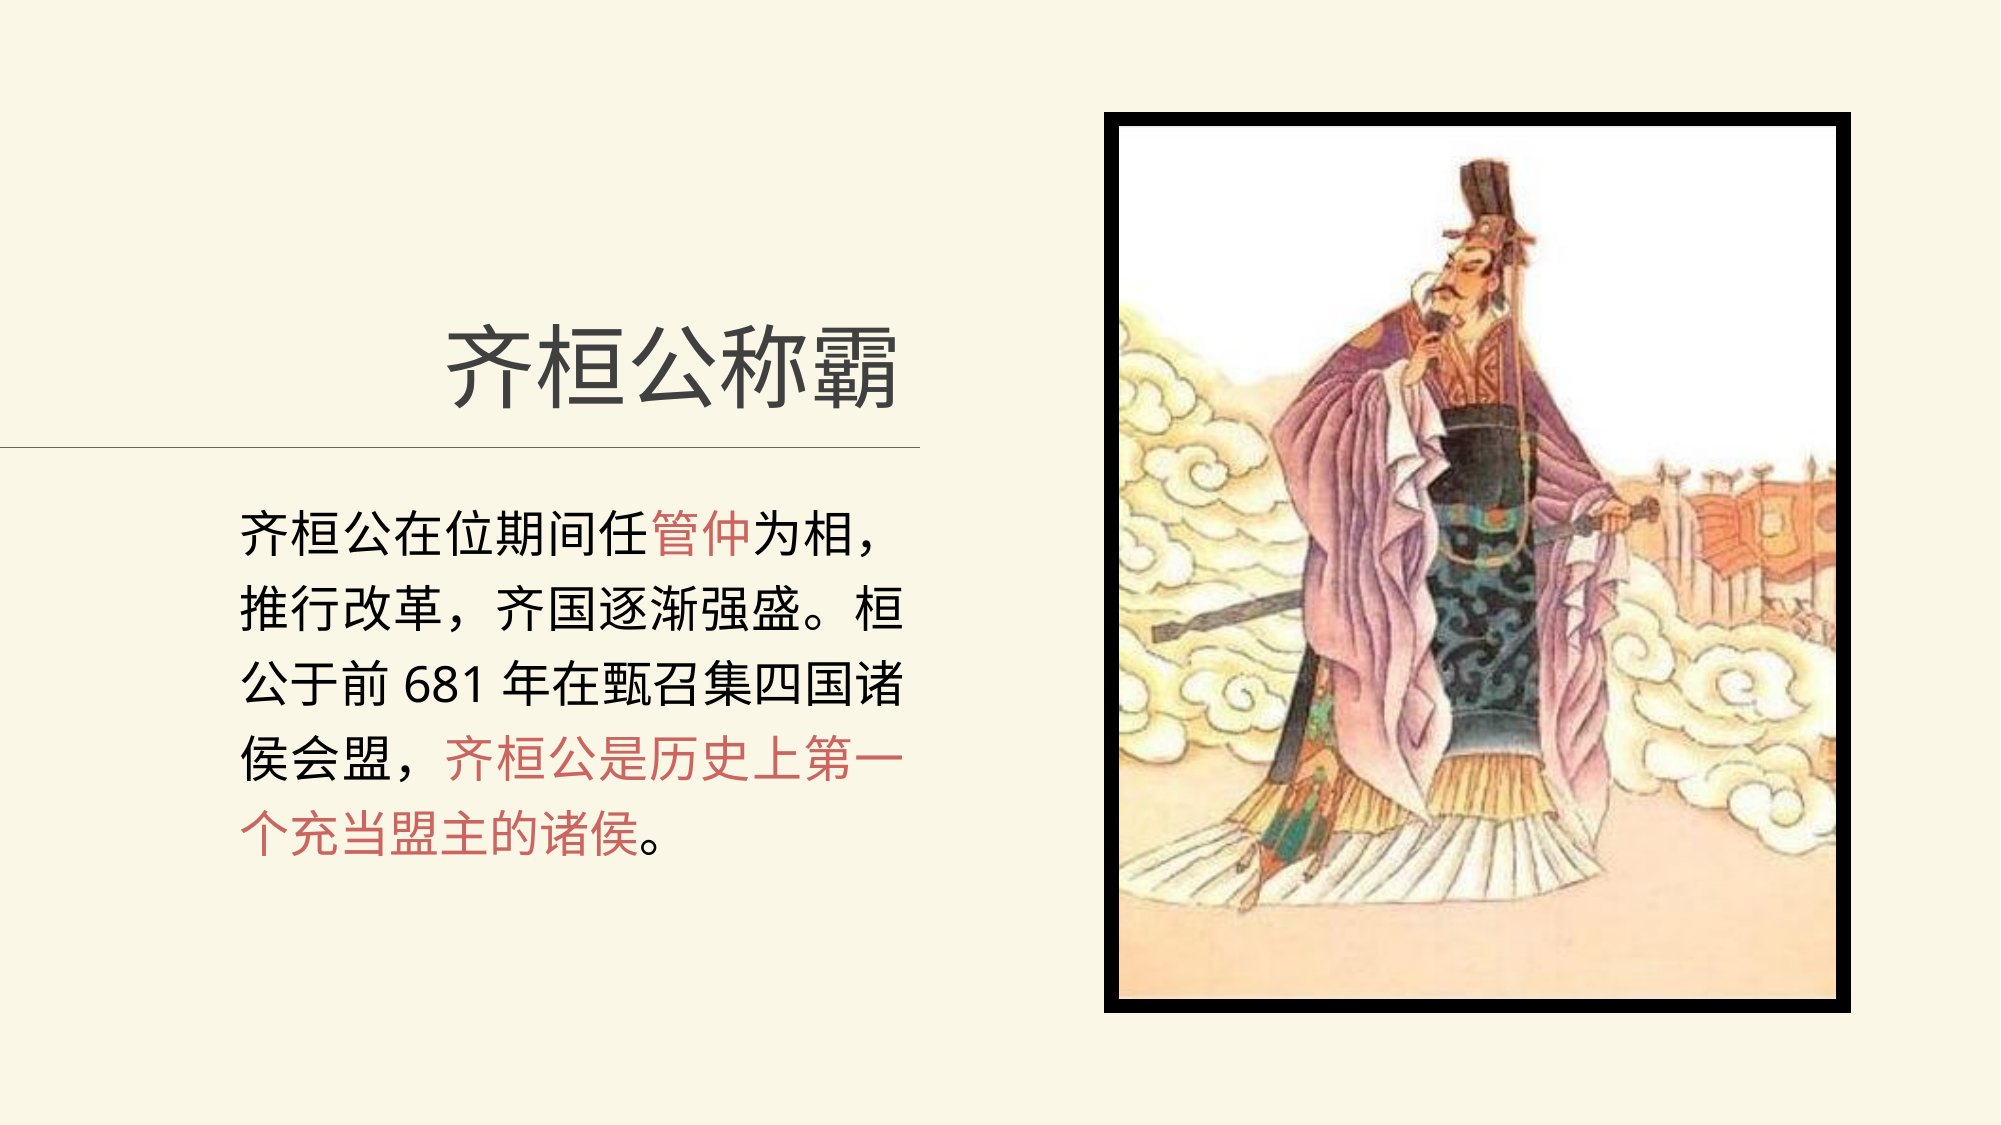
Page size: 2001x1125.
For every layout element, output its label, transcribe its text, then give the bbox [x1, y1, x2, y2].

text_box 齐桓公称霸 [428, 302, 918, 428]
picture [1118, 126, 1837, 999]
text_box 齐桓公在位期间任管仲为相，推行改革，齐国逐渐强盛。桓公于前681年在甄召集四国诸侯会盟，齐桓公是历史上第一个充当盟主的诸侯。 [224, 480, 920, 870]
